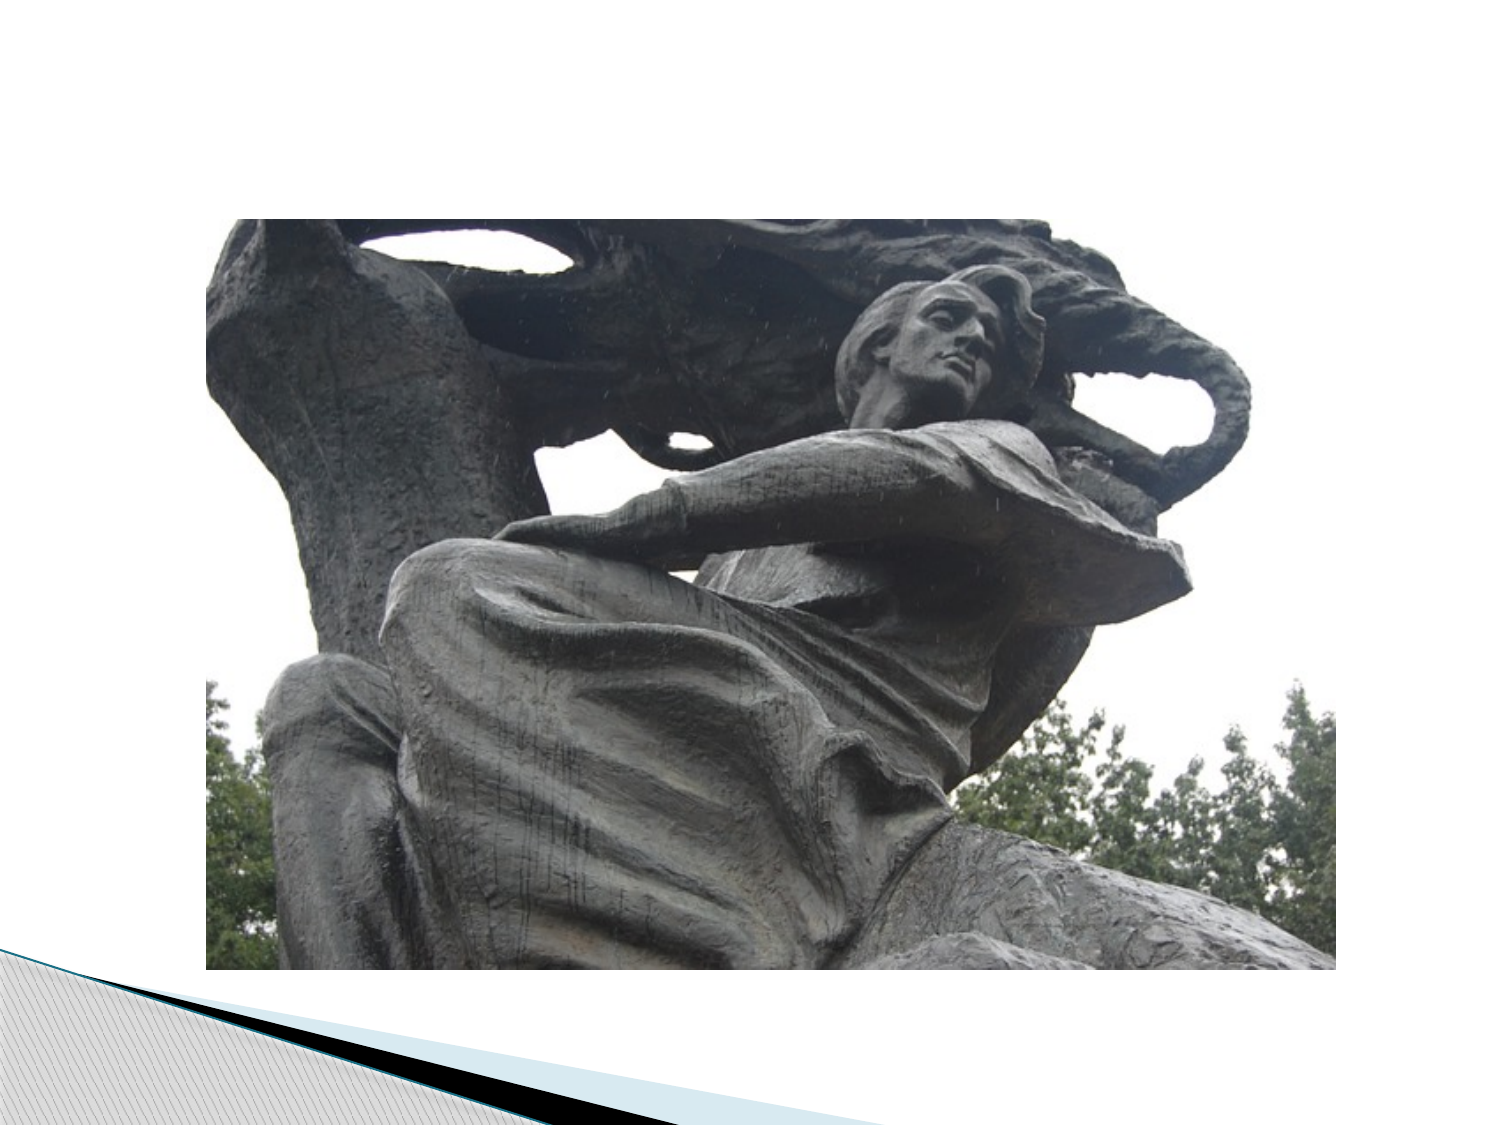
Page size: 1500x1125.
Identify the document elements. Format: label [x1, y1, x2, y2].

list [206, 219, 1337, 970]
